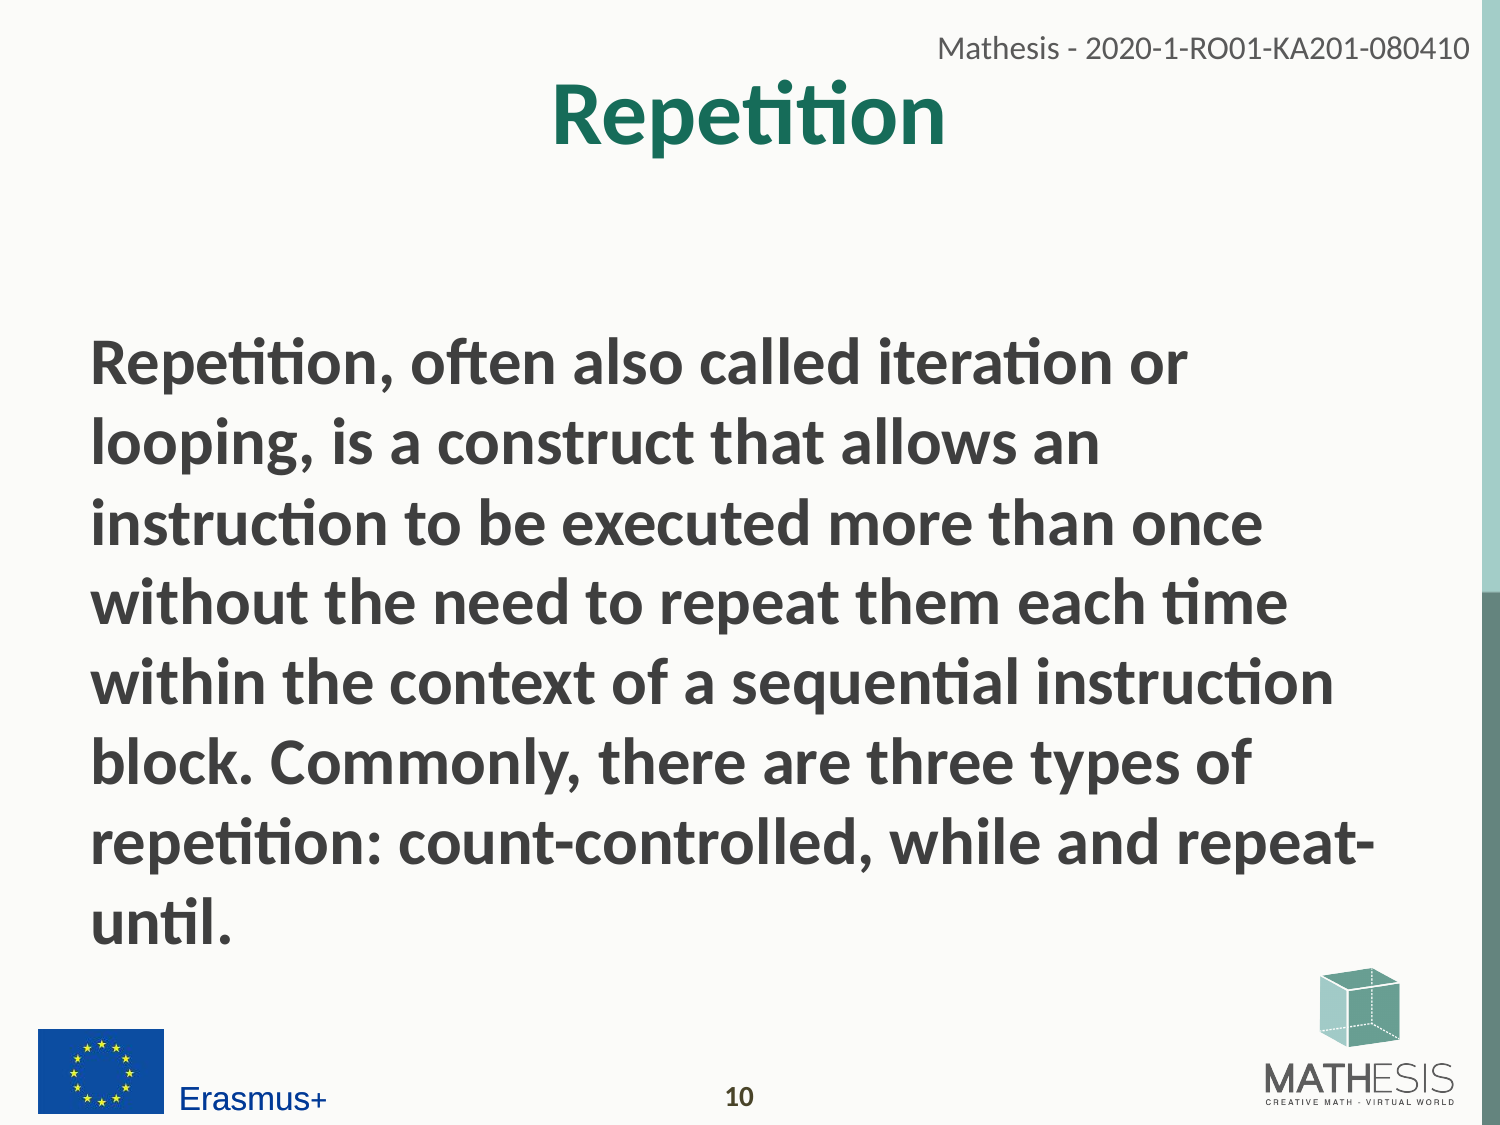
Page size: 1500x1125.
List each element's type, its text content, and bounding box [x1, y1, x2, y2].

list Repetition, often also called iteration or looping, is a construct that allows an instruction to be executed more than once without the need to repeat them each time within the context of a sequential instruction block. Commonly, there are three types of repetition: count-controlled, while and repeat-until. [75, 310, 1425, 1005]
picture [38, 1029, 164, 1114]
title Repetition [75, 45, 1425, 233]
